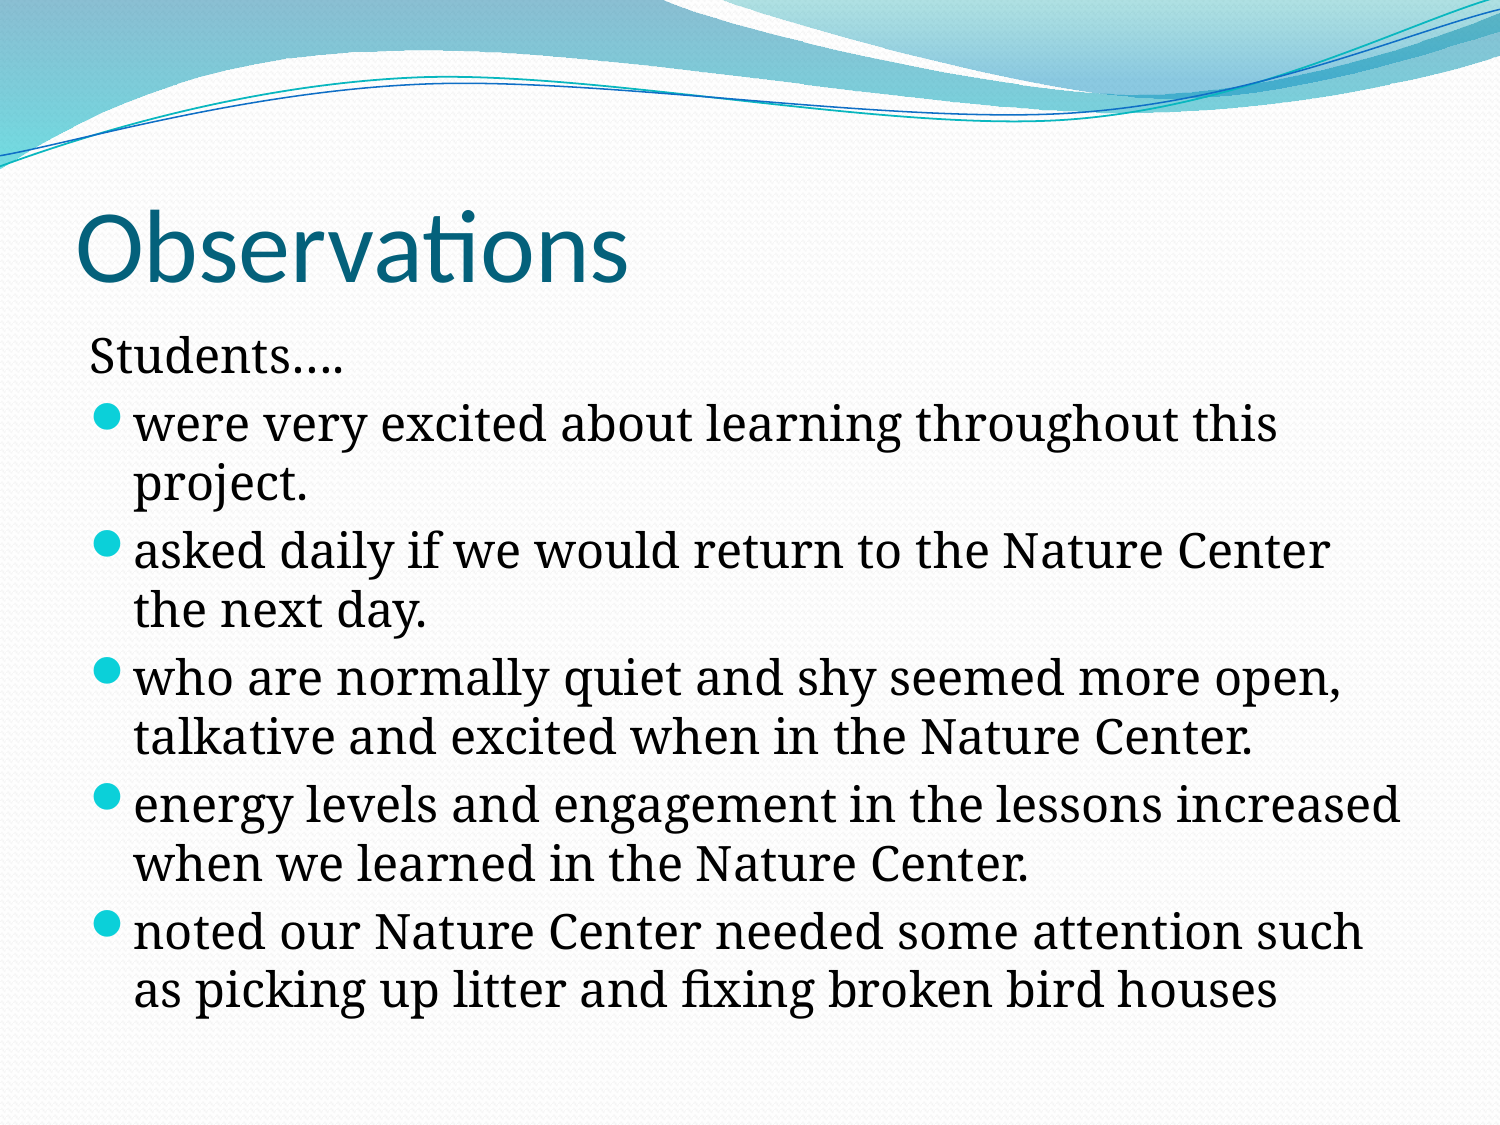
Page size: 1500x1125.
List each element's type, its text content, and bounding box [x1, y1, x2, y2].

title Observations [75, 115, 1425, 303]
list Students…. were very excited about learning throughout this project. asked daily if we would return to the Nature Center the next day. who are normally quiet and shy seemed more open, talkative and excited when in the Nature Center. energy levels and engagement in the lessons increased when we learned in the Nature Center. noted our Nature Center needed some attention such as picking up litter and fixing broken bird houses [75, 317, 1425, 1038]
